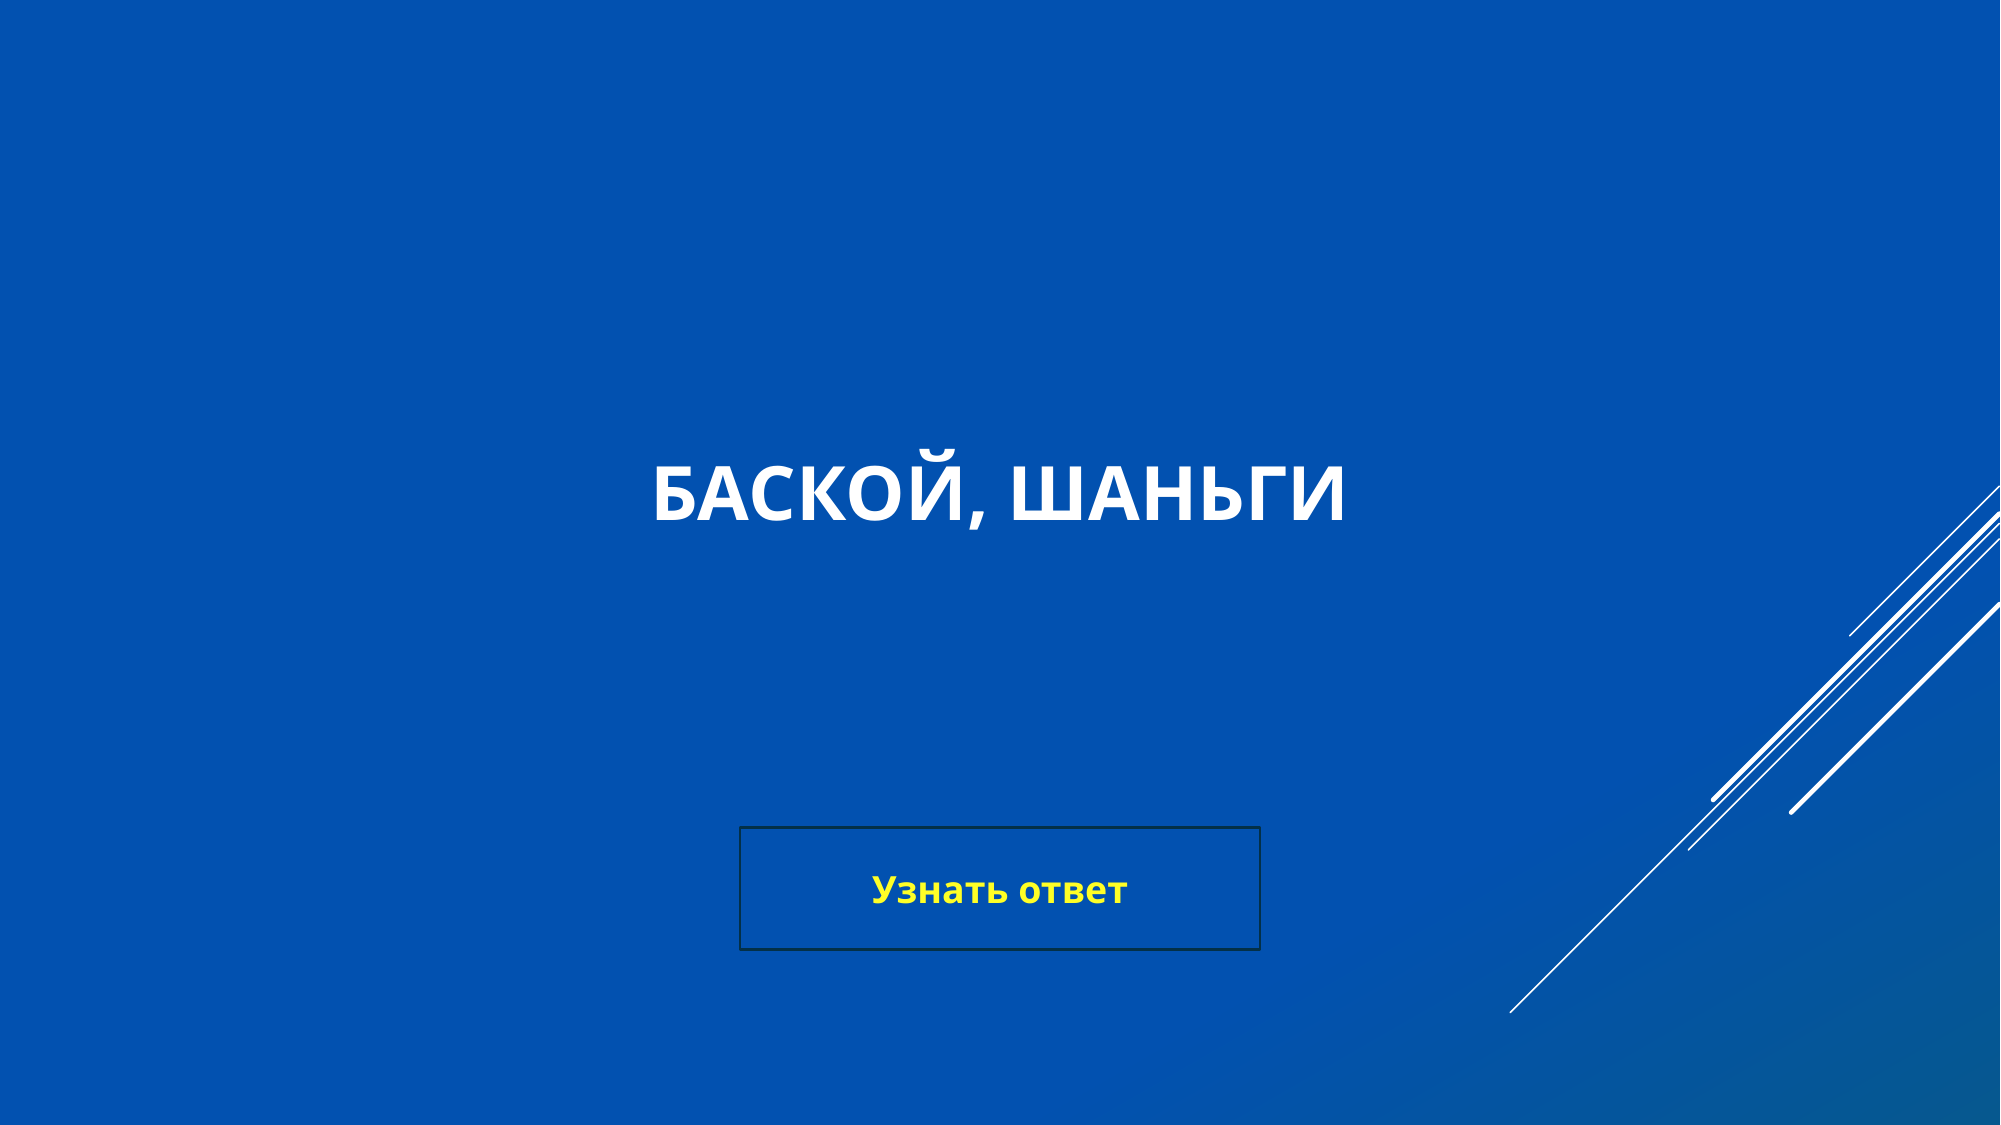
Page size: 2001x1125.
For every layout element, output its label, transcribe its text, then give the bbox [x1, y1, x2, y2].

title Баской, шаньги [300, 366, 1700, 614]
